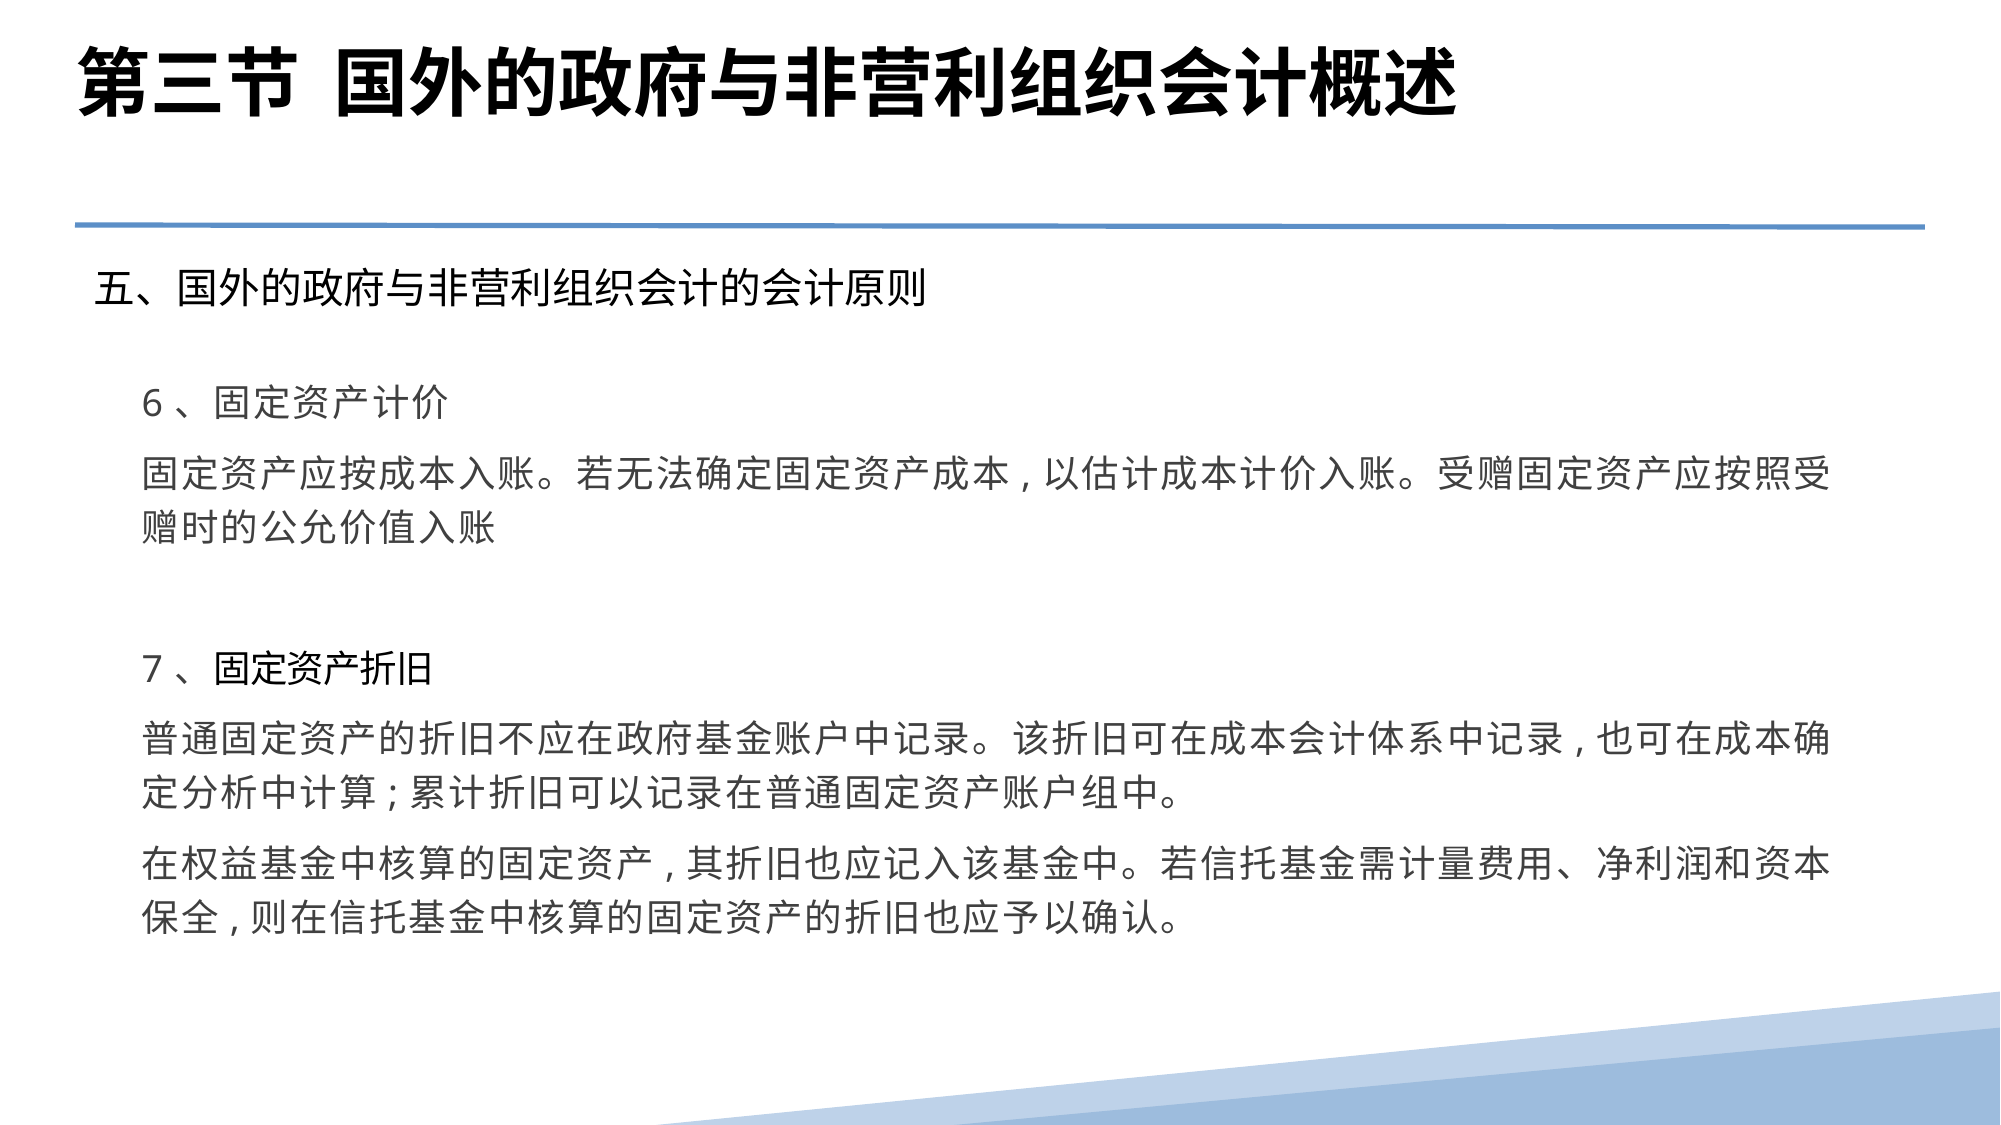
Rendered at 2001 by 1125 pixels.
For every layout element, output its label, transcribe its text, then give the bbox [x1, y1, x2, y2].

text_box 五、国外的政府与非营利组织会计的会计原则 [93, 252, 1944, 327]
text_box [74, 224, 1925, 228]
text_box 6、固定资产计价 固定资产应按成本入账。若无法确定固定资产成本,以估计成本计价入账。受赠固定资产应按照受赠时的公允价值入账 7、固定资产折旧 普通固定资产的折旧不应在政府基金账户中记录。该折旧可在成本会计体系中记录,也可在成本确定分析中计算;累计折旧可以记录在普通固定资产账户组中。 在权益基金中核算的固定资产,其折旧也应记入该基金中。若信托基金需计量费用、净利润和资本保全,则在信托基金中核算的固定资产的折旧也应予以确认。 [131, 351, 1848, 1028]
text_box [656, 991, 2000, 1125]
text_box 第三节 国外的政府与非营利组织会计概述 [75, 24, 1925, 125]
